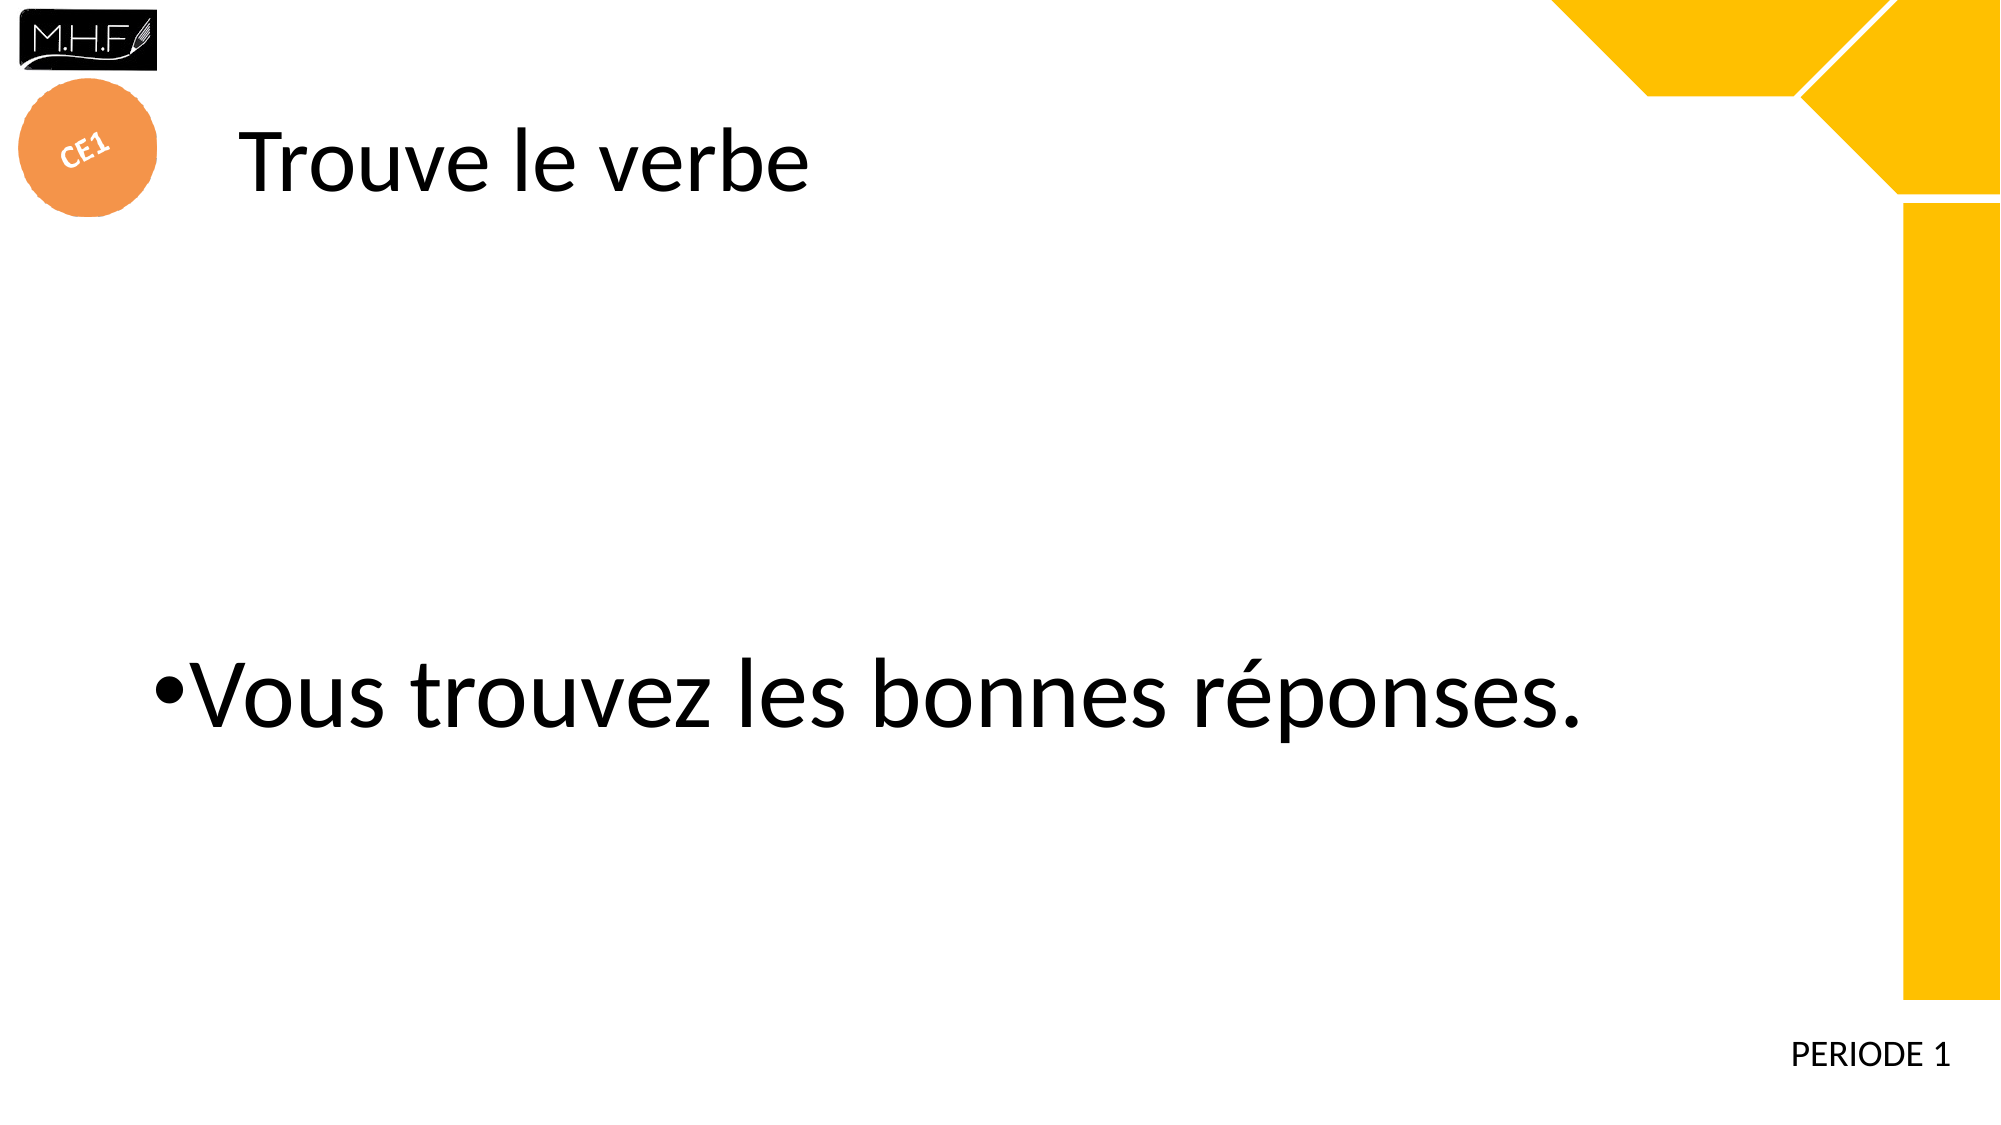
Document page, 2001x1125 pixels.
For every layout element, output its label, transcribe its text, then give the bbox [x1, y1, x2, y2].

list Vous trouvez les bonnes réponses. [137, 376, 1863, 1014]
picture [18, 78, 157, 218]
text_box Trouve le verbe [223, 105, 974, 377]
text_box [1799, 0, 2000, 196]
text_box [1902, 202, 2000, 1001]
picture [16, 7, 157, 74]
text_box [1549, 0, 1892, 98]
text_box PERIODE 1 [1362, 1021, 1967, 1082]
